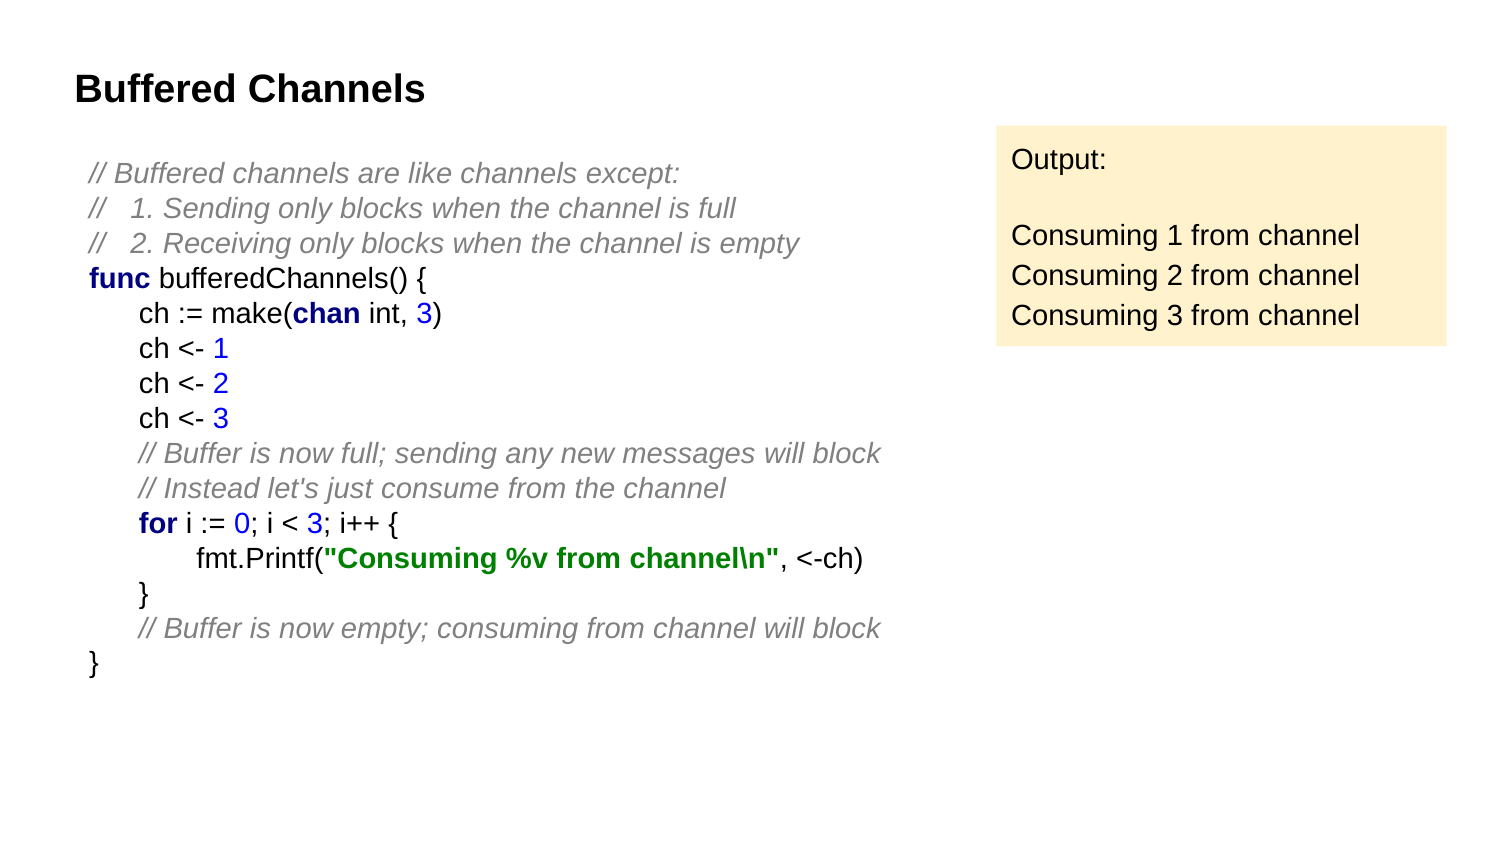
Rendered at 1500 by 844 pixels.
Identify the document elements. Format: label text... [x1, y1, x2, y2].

text_box Output: Consuming 1 from channel Consuming 2 from channel Consuming 3 from channel [996, 125, 1447, 347]
text_box Buffered Channels [59, 47, 1276, 125]
text_box // Buffered channels are like channels except: // 1. Sending only blocks when the channel is full // 2. Receiving only blocks when the channel is empty func bufferedChannels() { ch := make(chan int, 3) ch <- 1 ch <- 2 ch <- 3 // Buffer is now full; sending any new messages will block // Instead let's just consume from the channel for i := 0; i < 3; i++ { fmt.Printf("Consuming %v from channel\n", <-ch) } // Buffer is now empty; consuming from channel will block } [74, 139, 1082, 761]
